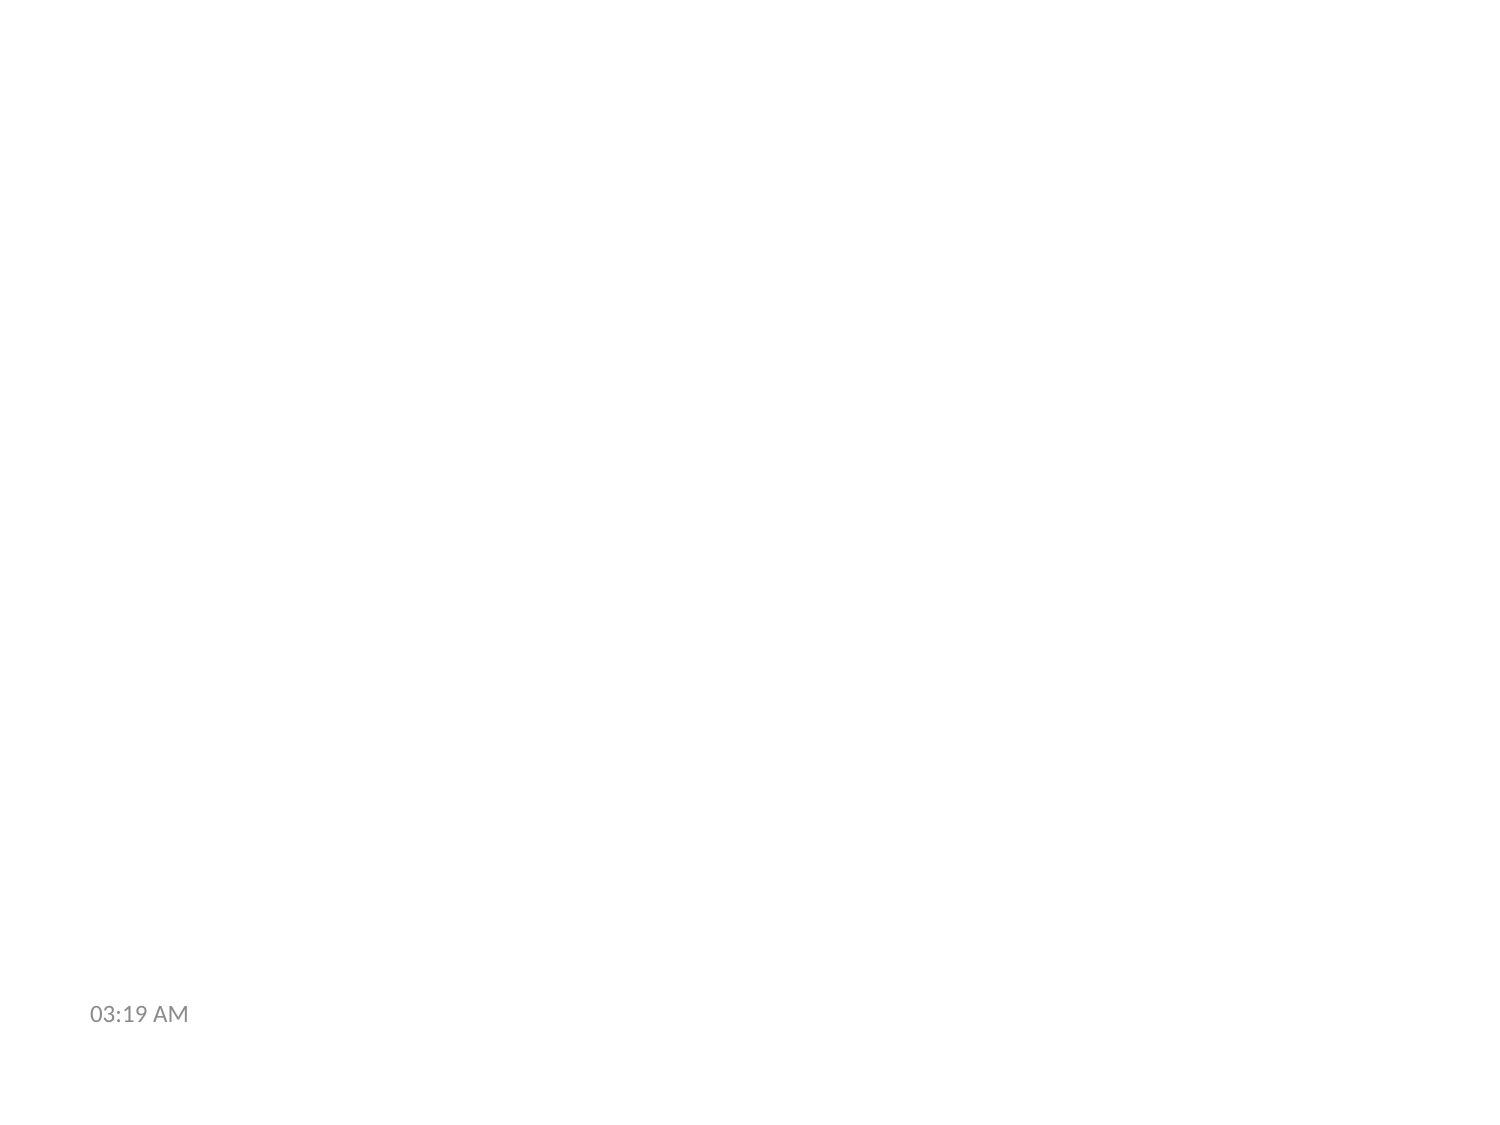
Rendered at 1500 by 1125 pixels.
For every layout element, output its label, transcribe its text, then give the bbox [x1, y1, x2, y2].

text_box 3:35 PM [75, 982, 425, 1043]
